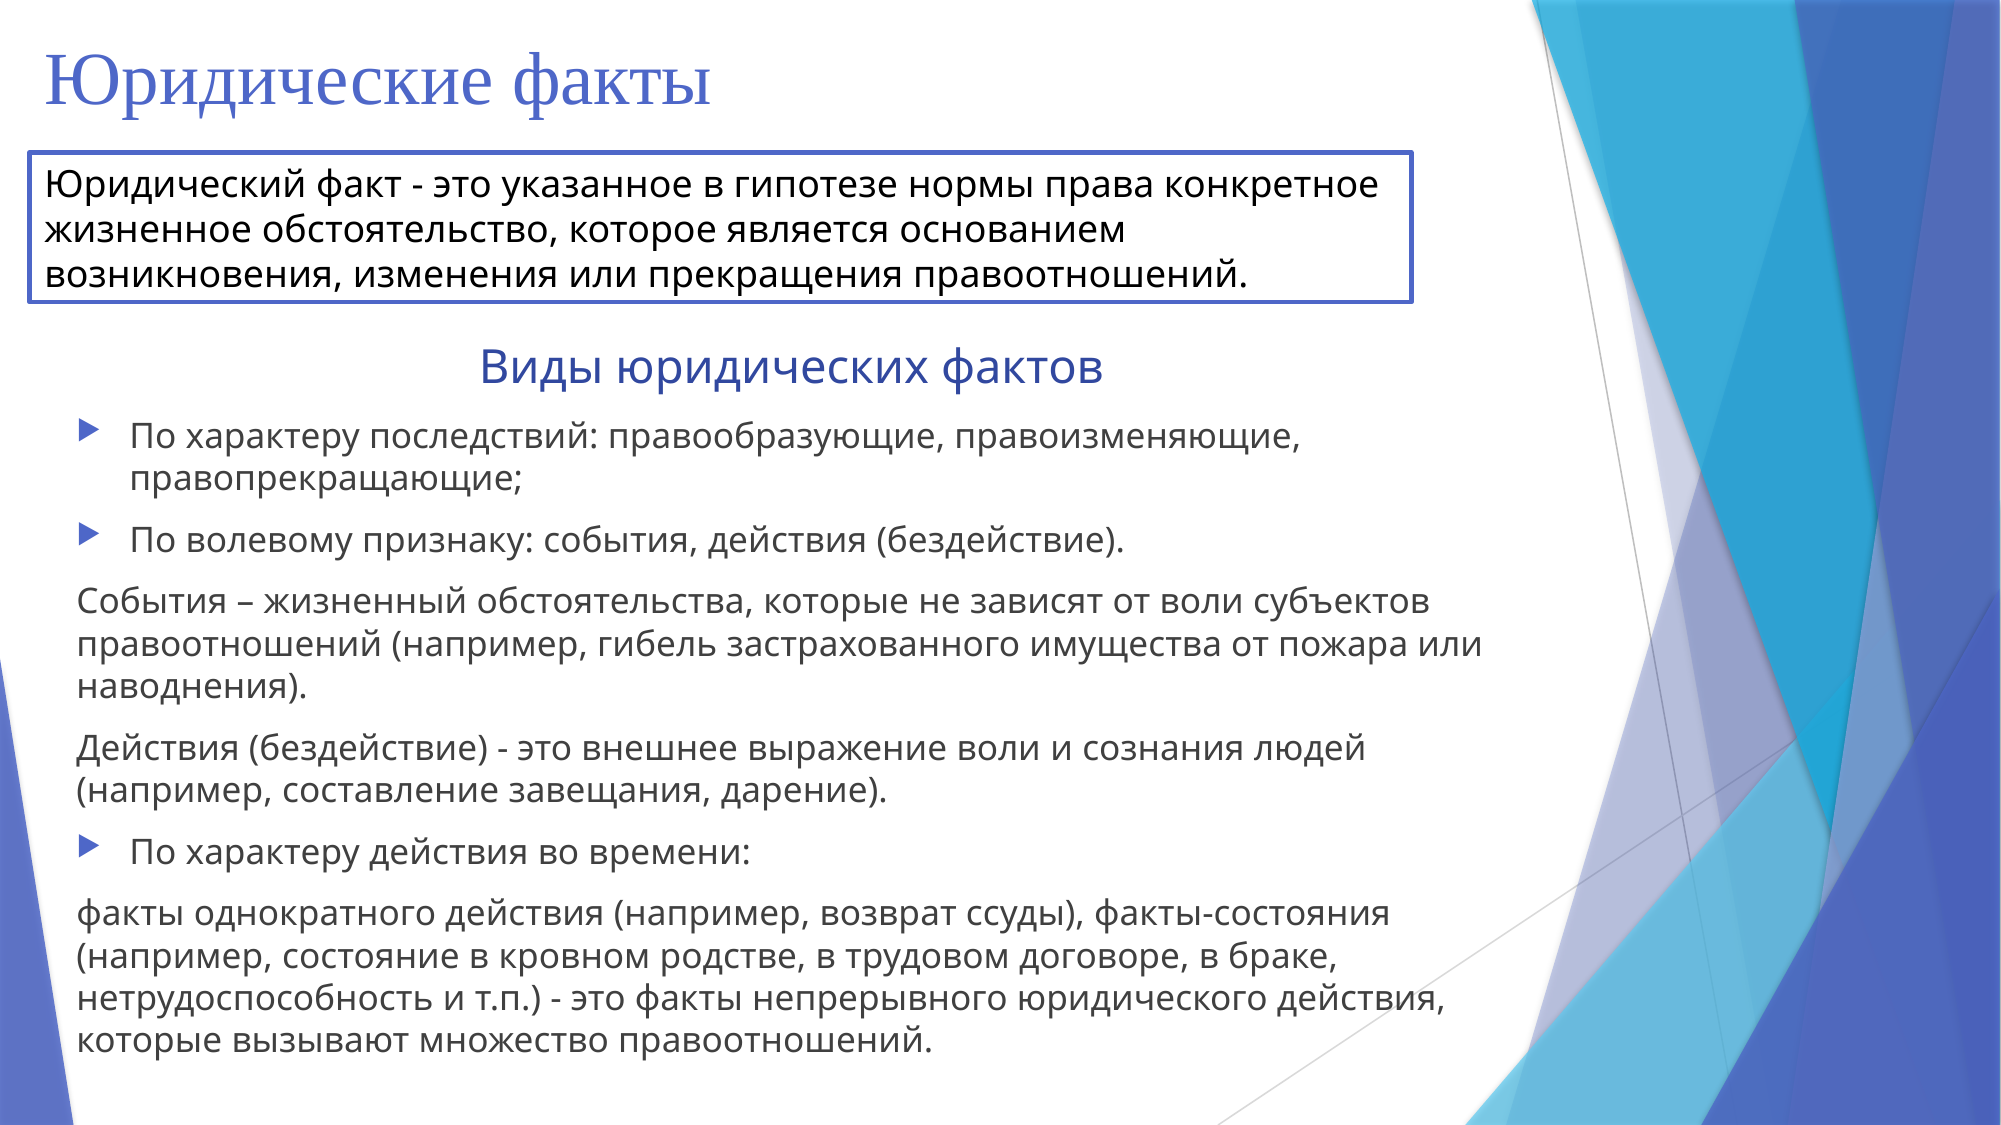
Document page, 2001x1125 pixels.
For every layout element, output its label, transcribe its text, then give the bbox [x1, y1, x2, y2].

title Юридические факты [29, 22, 1522, 153]
list Виды юридических фактов По характеру последствий: правообразующие, правоизменяющие, правопрекращающие; По волевому признаку: события, действия (бездействие). События – жизненный обстоятельства, которые не зависят от воли субъектов правоотношений (например, гибель застрахованного имущества от пожара или наводнения). Действия (бездействие) - это внешнее выражение воли и сознания людей (например, составление завещания, дарение). По характеру действия во времени: факты однократного действия (например, возврат ссуды), факты-состояния (например, состояние в кровном родстве, в трудовом договоре, в браке, нетрудоспособность и т.п.) - это факты непрерывного юридического действия, которые вызывают множество правоотношений. [61, 329, 1522, 1075]
text_box Юридический факт - это указанное в гипотезе нормы права конкретное жизненное обстоятельство, которое является основанием возникновения, изменения или прекращения правоотношений. [29, 152, 1412, 303]
